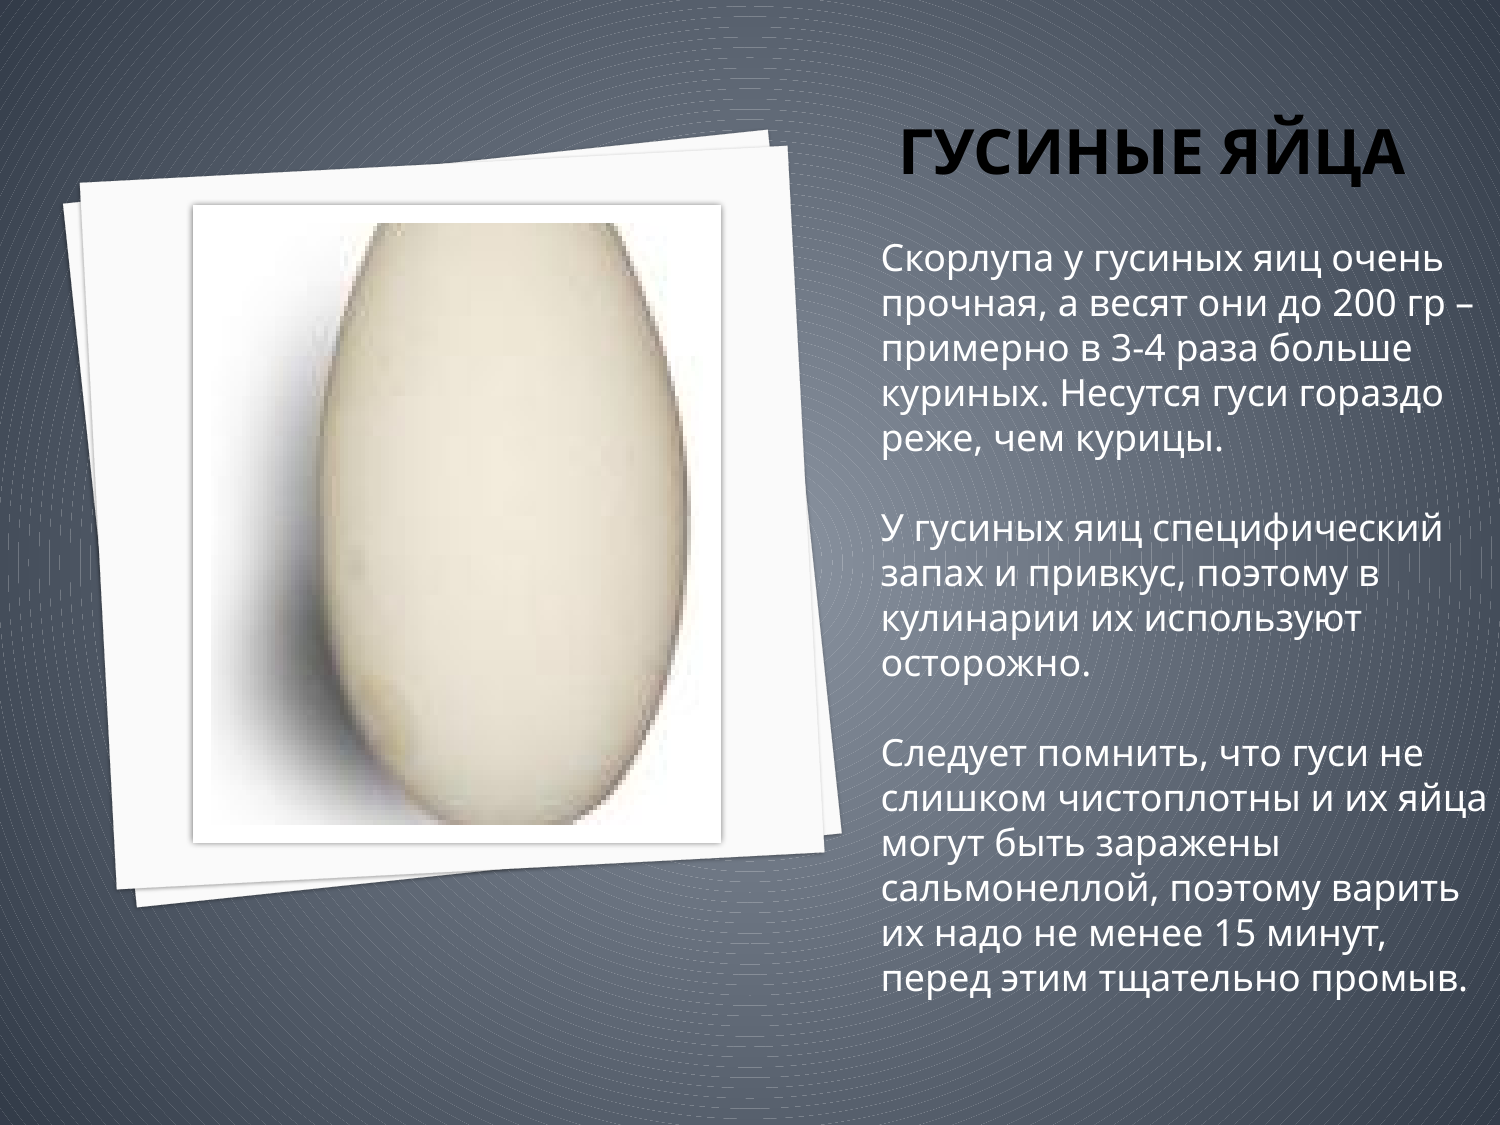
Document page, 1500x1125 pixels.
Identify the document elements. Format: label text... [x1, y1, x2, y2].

list Скорлупа у гусиных яиц очень прочная, а весят они до 200 гр – примерно в 3-4 раза больше куриных. Несутся гуси гораздо реже, чем курицы. У гусиных яиц специфический запах и привкус, поэтому в кулинарии их используют осторожно. Следует помнить, что гуси не слишком чистоплотны и их яйца могут быть заражены сальмонеллой, поэтому варить их надо не менее 15 минут, перед этим тщательно промыв. [867, 234, 1500, 1008]
picture [210, 222, 704, 826]
title Гусиные яйца [890, 58, 1454, 188]
